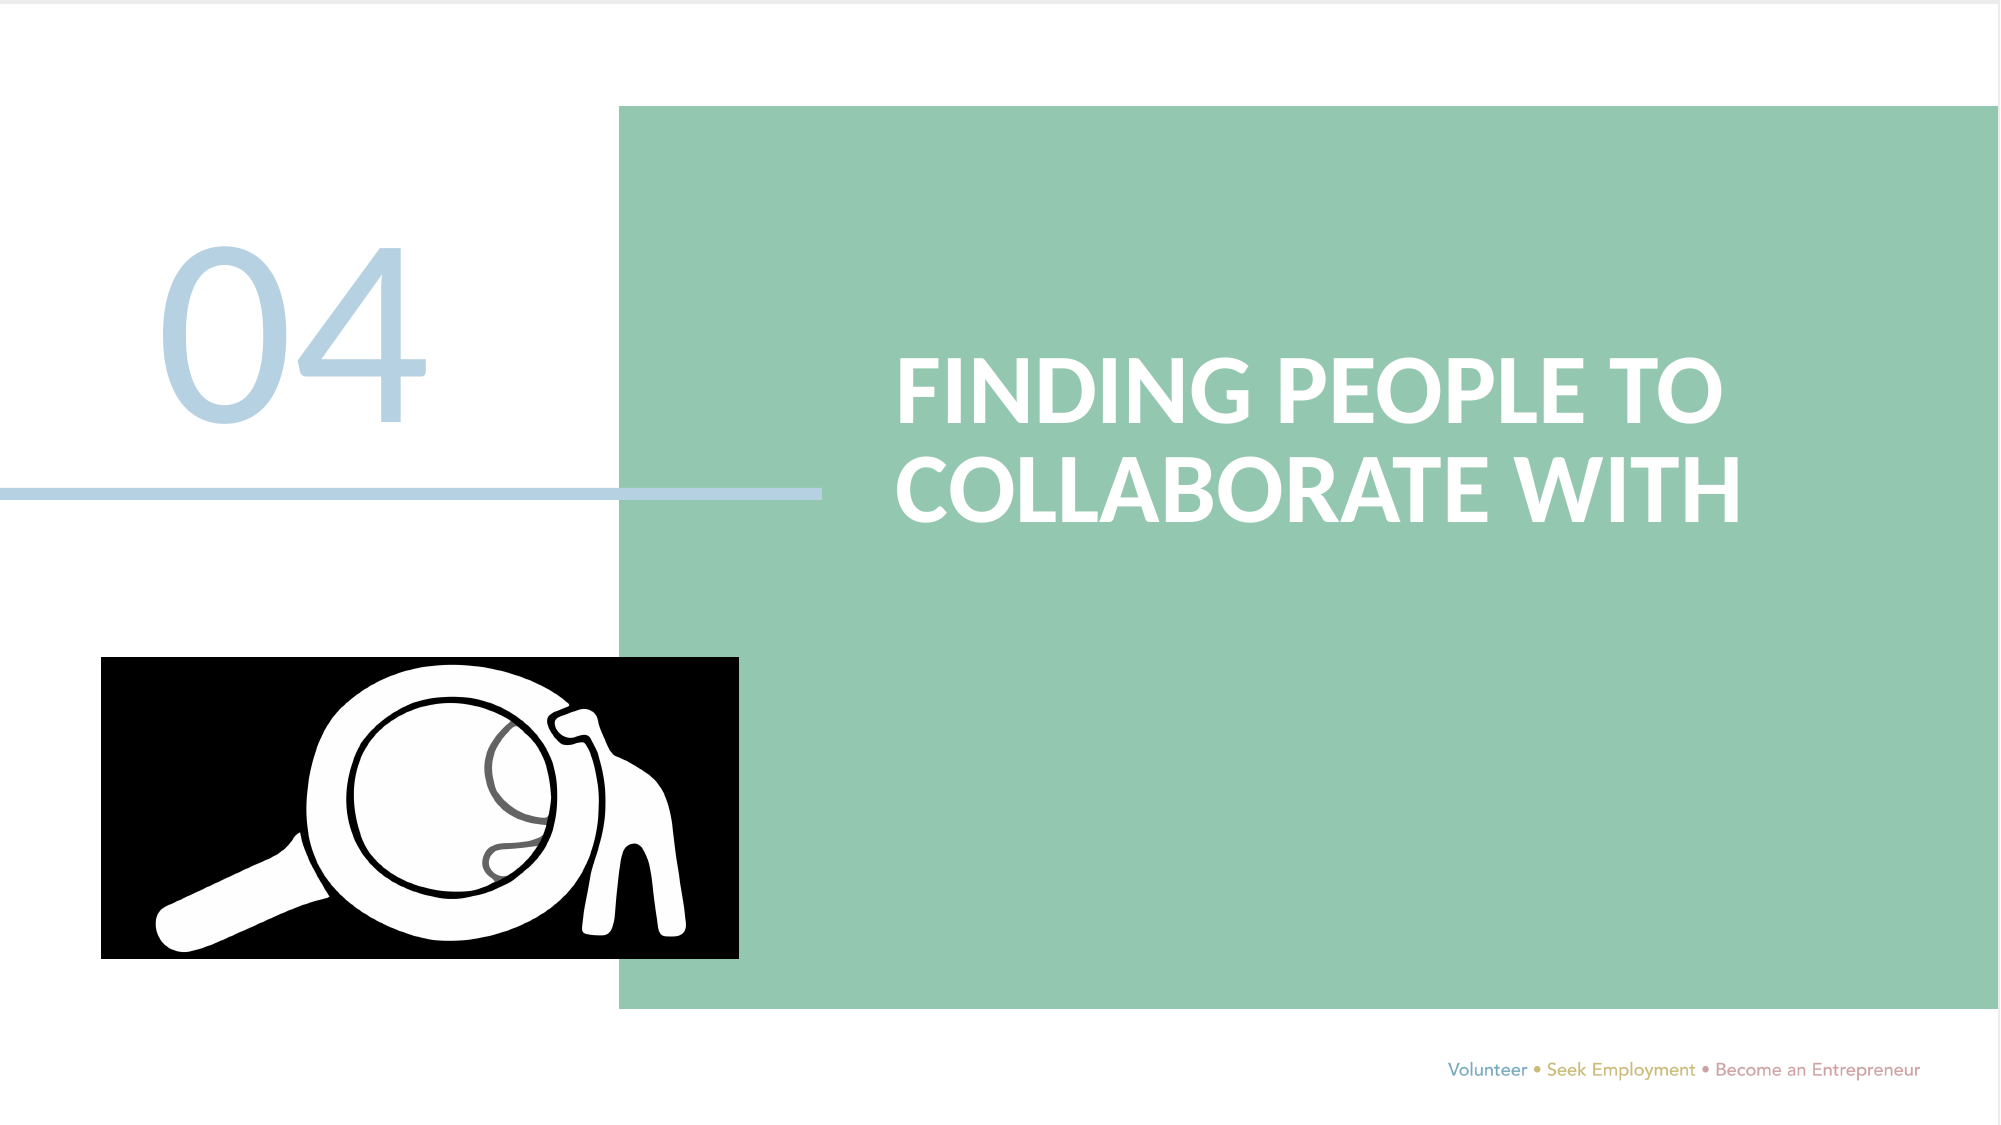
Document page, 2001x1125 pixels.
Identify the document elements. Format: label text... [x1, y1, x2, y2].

picture [1418, 1046, 1971, 1103]
list 04 [141, 180, 481, 277]
picture [101, 657, 739, 959]
list FINDING PEOPLE TO COLLABORATE WITH [880, 336, 1789, 881]
